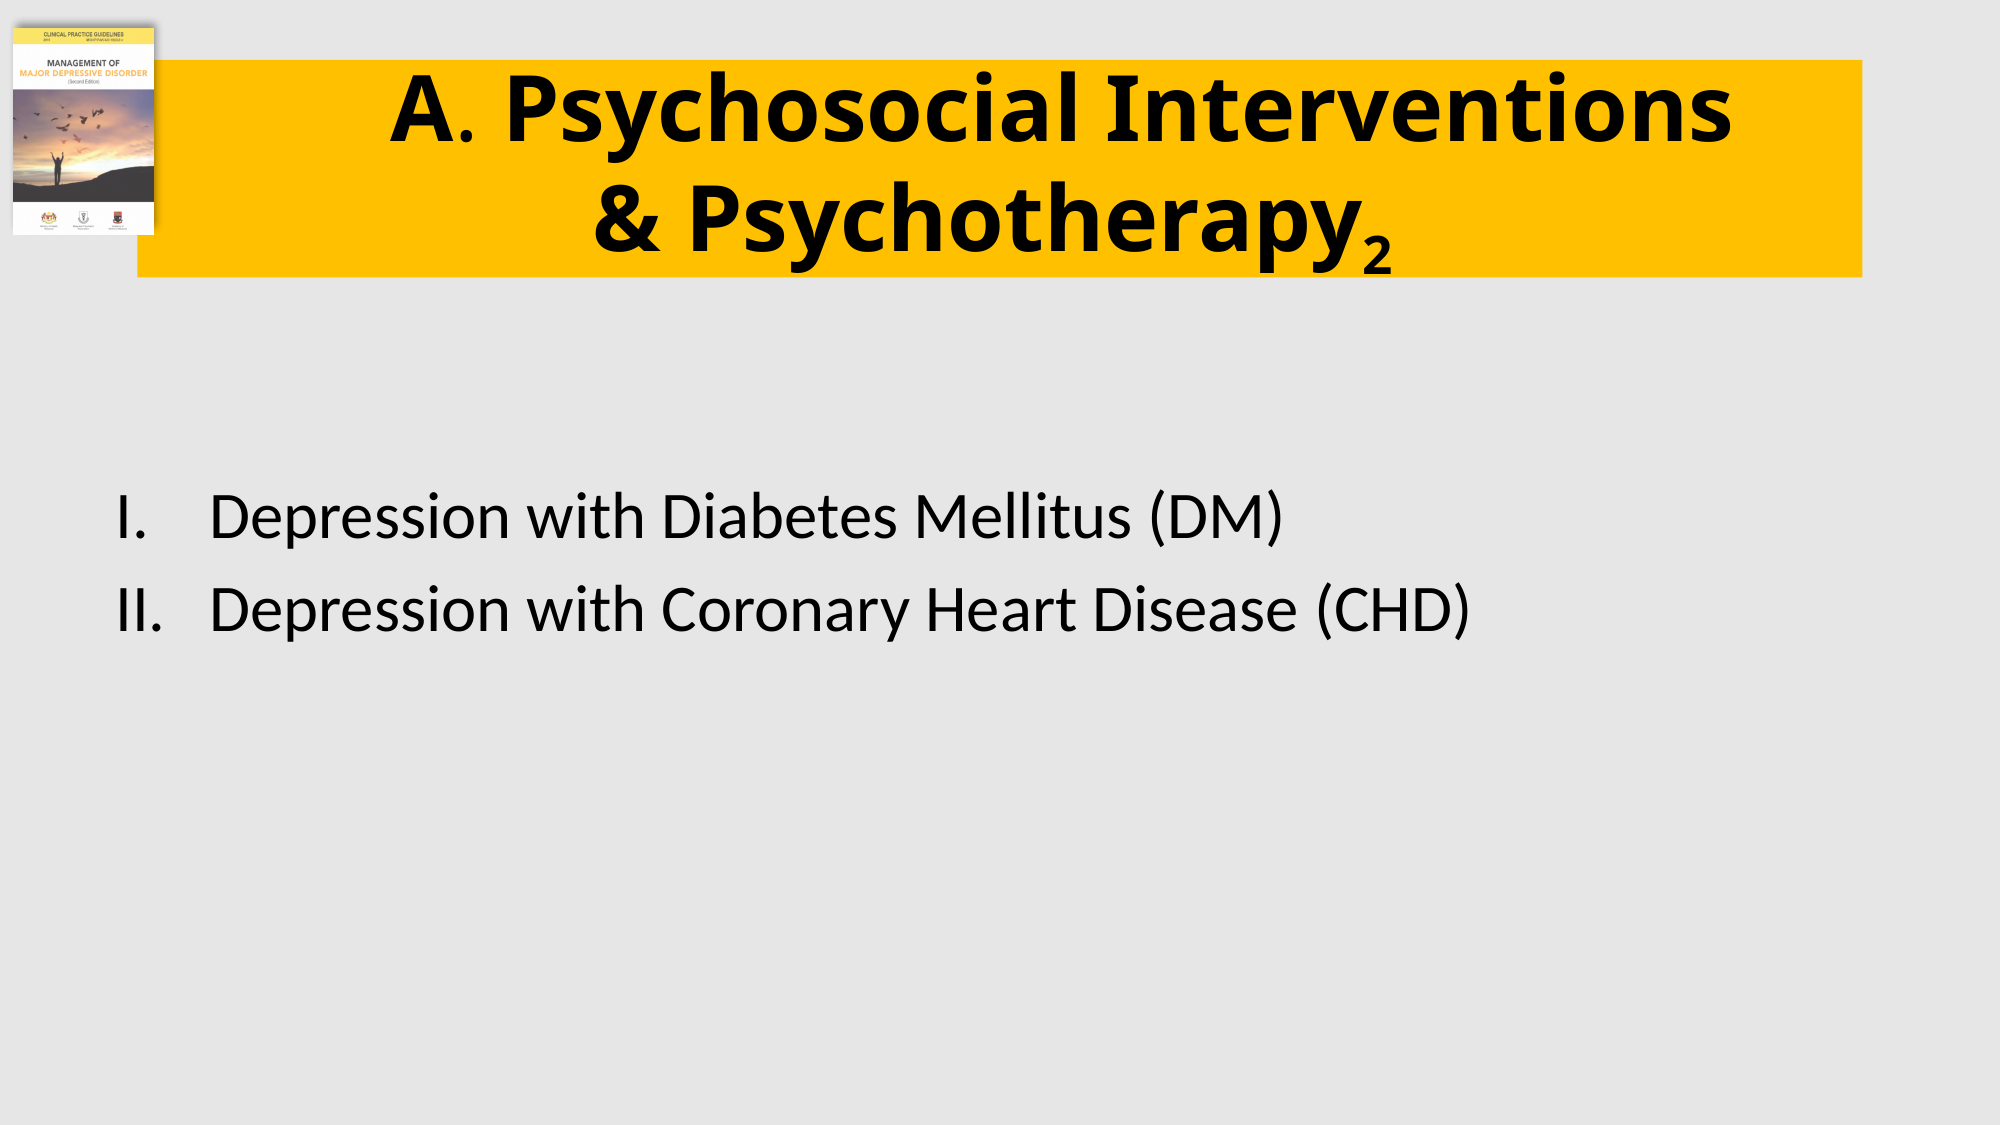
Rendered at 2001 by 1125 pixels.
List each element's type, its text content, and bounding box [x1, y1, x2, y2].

title A. Psychosocial Interventions & Psychotherapy2 [137, 59, 1863, 278]
picture [13, 28, 154, 235]
list Depression with Diabetes Mellitus (DM) Depression with Coronary Heart Disease (CHD) [100, 290, 1892, 822]
